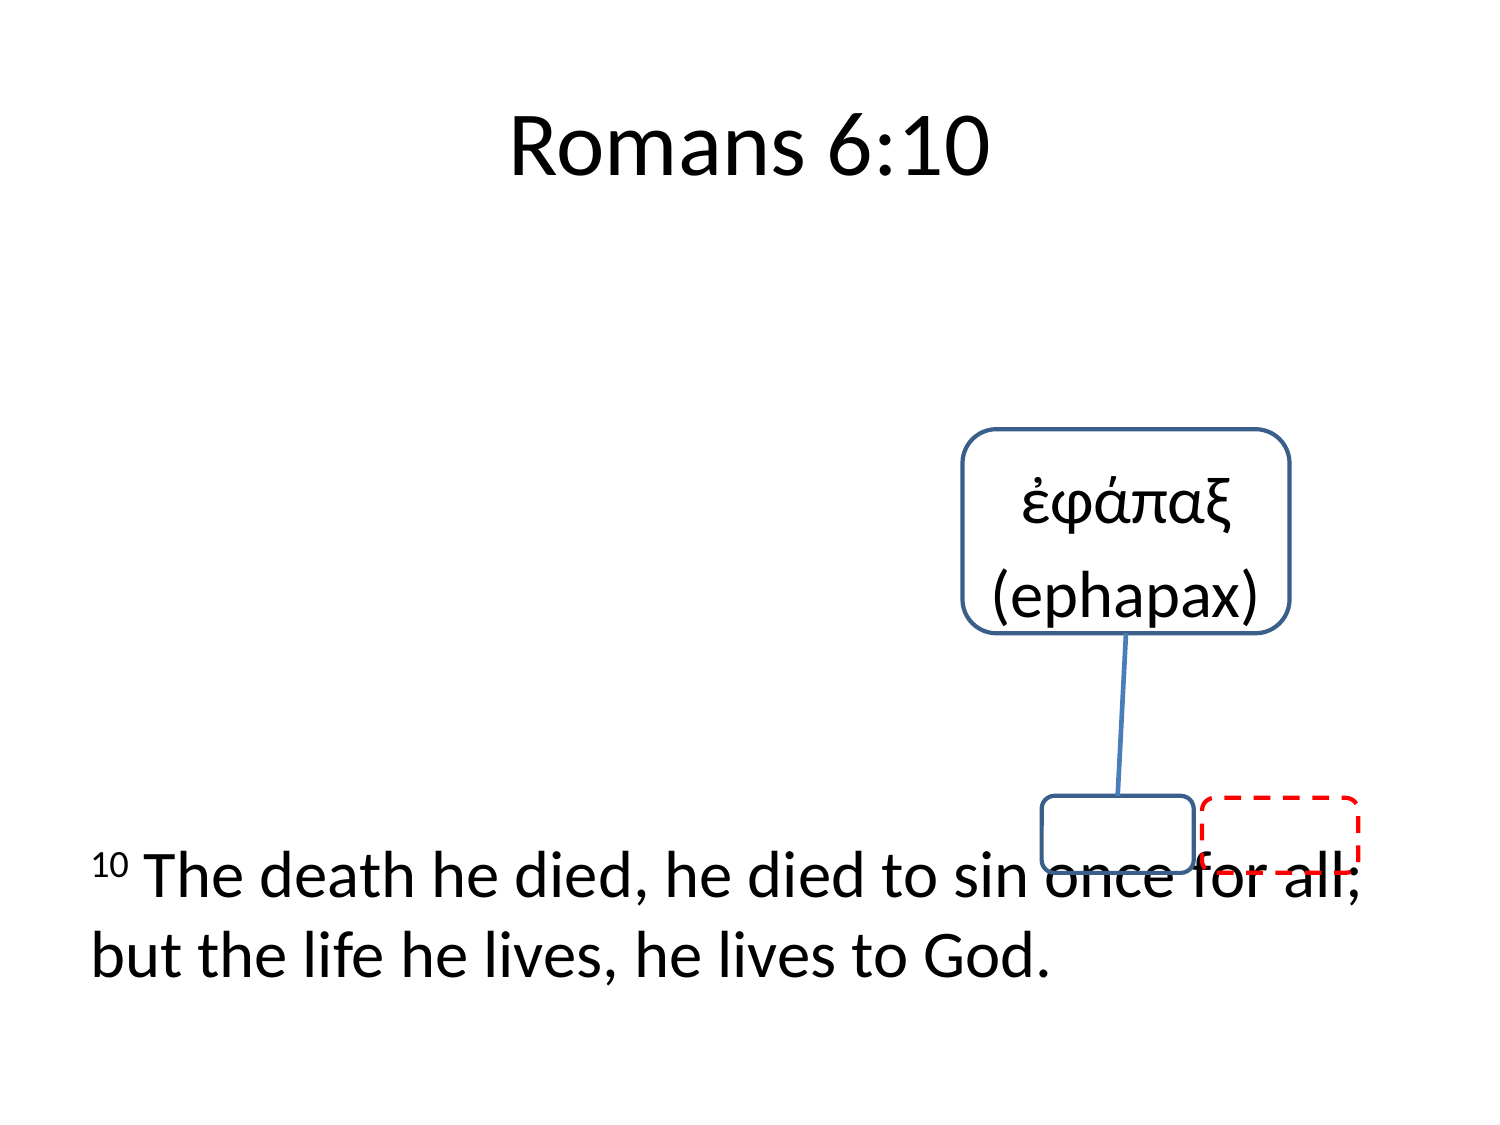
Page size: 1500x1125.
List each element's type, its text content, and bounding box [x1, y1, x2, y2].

text_box [1039, 793, 1196, 875]
title Romans 6:10 [75, 45, 1425, 233]
list ἐφάπαξ (ephapax) 10 The death he died, he died to sin once for all; but the life he lives, he lives to God. [75, 262, 1425, 1005]
text_box [960, 427, 1292, 636]
text_box [1199, 795, 1361, 875]
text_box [1117, 632, 1127, 796]
